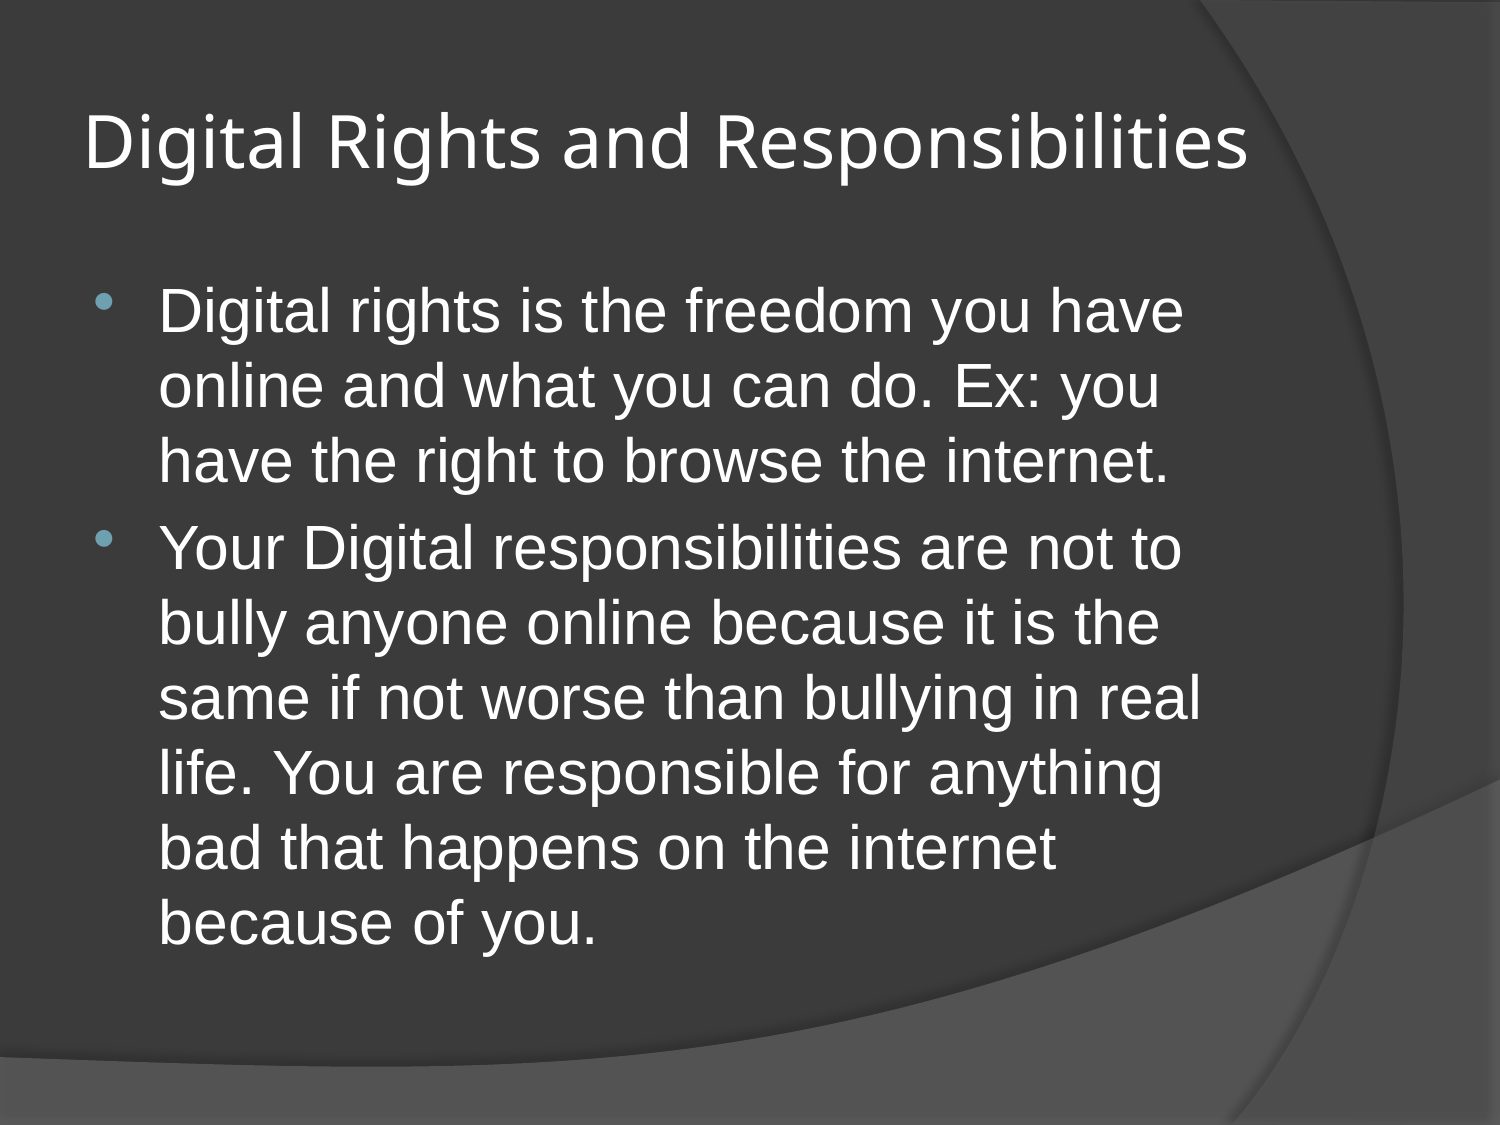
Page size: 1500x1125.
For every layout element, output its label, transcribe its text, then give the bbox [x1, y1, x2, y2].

title Digital Rights and Responsibilities [75, 45, 1300, 233]
list Digital rights is the freedom you have online and what you can do. Ex: you have the right to browse the internet. Your Digital responsibilities are not to bully anyone online because it is the same if not worse than bullying in real life. You are responsible for anything bad that happens on the internet because of you. [75, 262, 1300, 1005]
